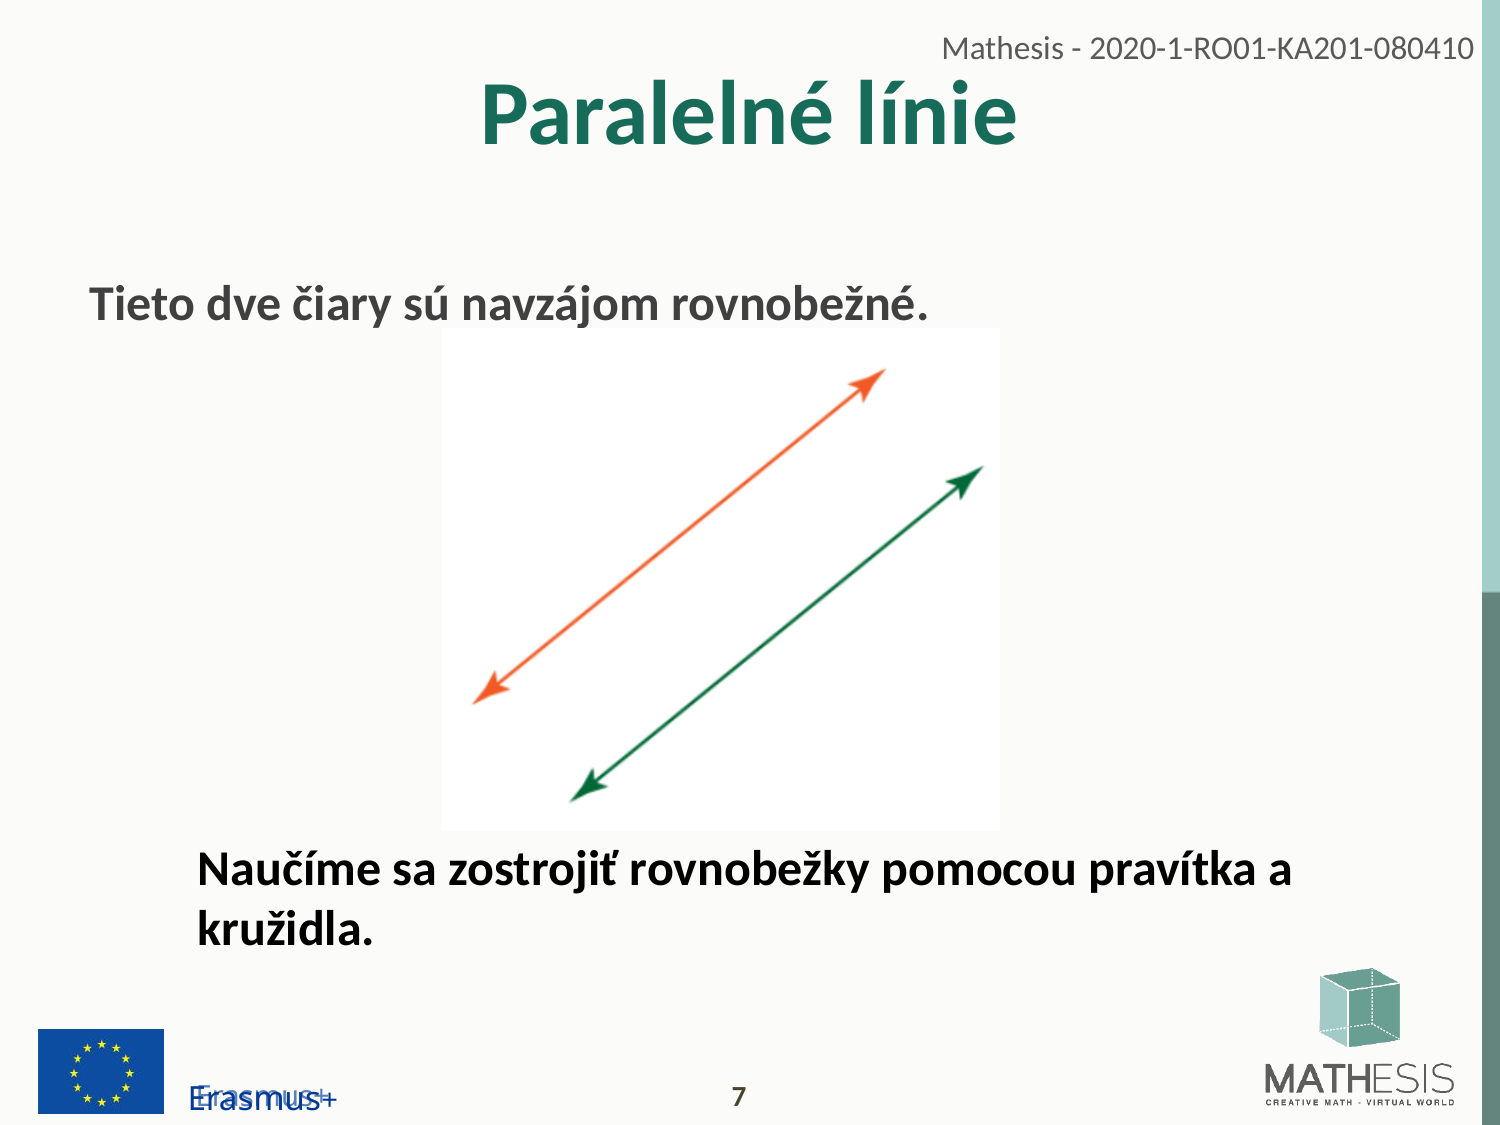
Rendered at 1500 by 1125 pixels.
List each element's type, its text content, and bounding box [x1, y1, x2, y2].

picture [38, 1029, 164, 1114]
list Tieto dve čiary sú navzájom rovnobežné. [75, 262, 1425, 1005]
title Paralelné línie [75, 45, 1425, 233]
picture [442, 328, 1000, 831]
text_box Naučíme sa zostrojiť rovnobežky pomocou pravítka a kružidla. [182, 828, 1388, 964]
